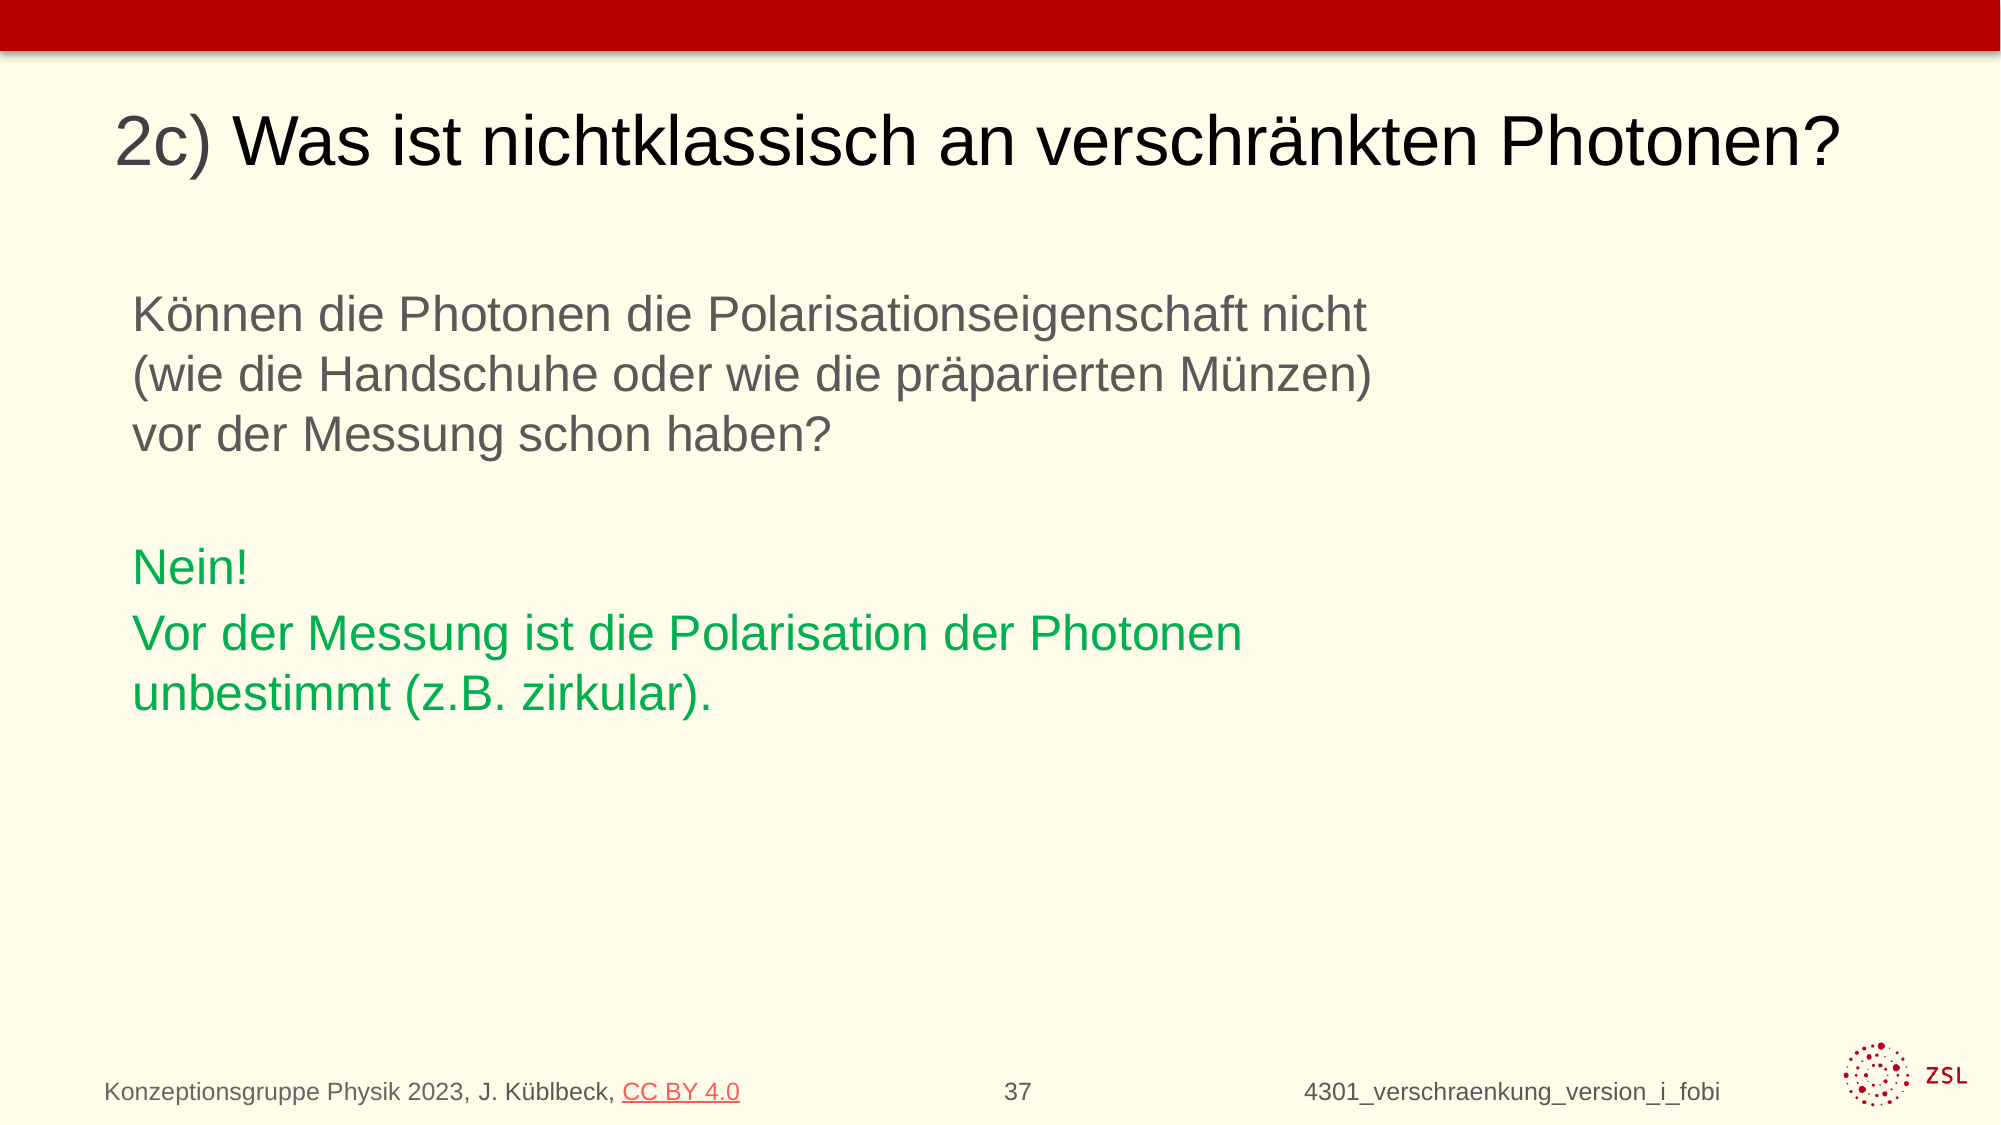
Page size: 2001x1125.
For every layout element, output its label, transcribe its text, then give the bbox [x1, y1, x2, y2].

list Können die Photonen die Polarisationseigenschaft nicht (wie die Handschuhe oder wie die präparierten Münzen) vor der Messung schon haben? Nein! Vor der Messung ist die Polarisation der Photonen unbestimmt (z.B. zirkular). [99, 208, 1900, 1035]
title 2c) Was ist nichtklassisch an verschränkten Photonen? [99, 90, 1900, 185]
picture [1842, 1041, 1968, 1107]
